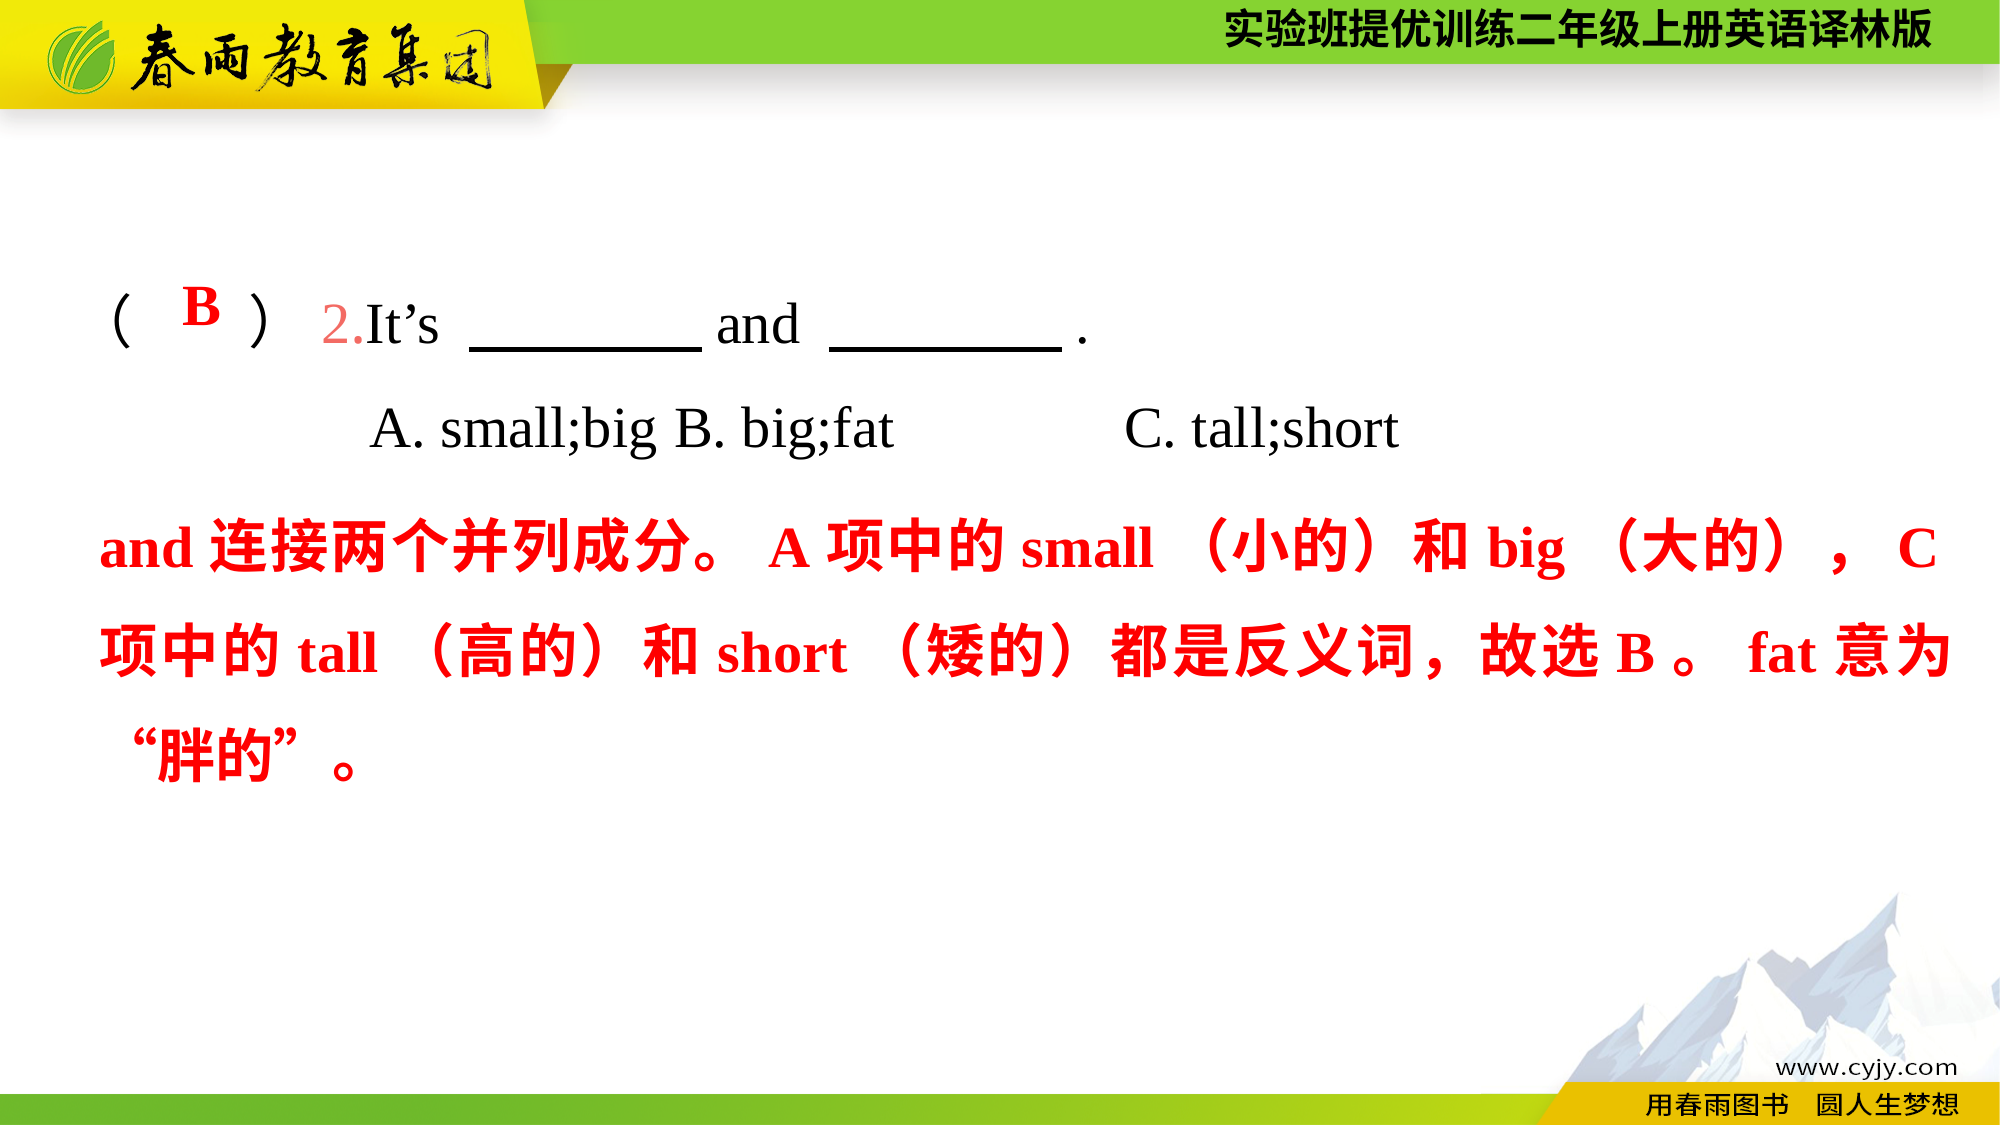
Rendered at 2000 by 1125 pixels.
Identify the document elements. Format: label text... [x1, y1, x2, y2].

list （ ）2.It’s and . A. small;big B. big;fat C. tall;short [59, 242, 1944, 470]
picture [0, 0, 2000, 1125]
text_box B [153, 259, 251, 345]
text_box and连接两个并列成分。A项中的small（小的）和big（大的），C项中的tall（高的）和short（矮的）都是反义词，故选B。fat意为“胖的”。 [84, 466, 1969, 797]
